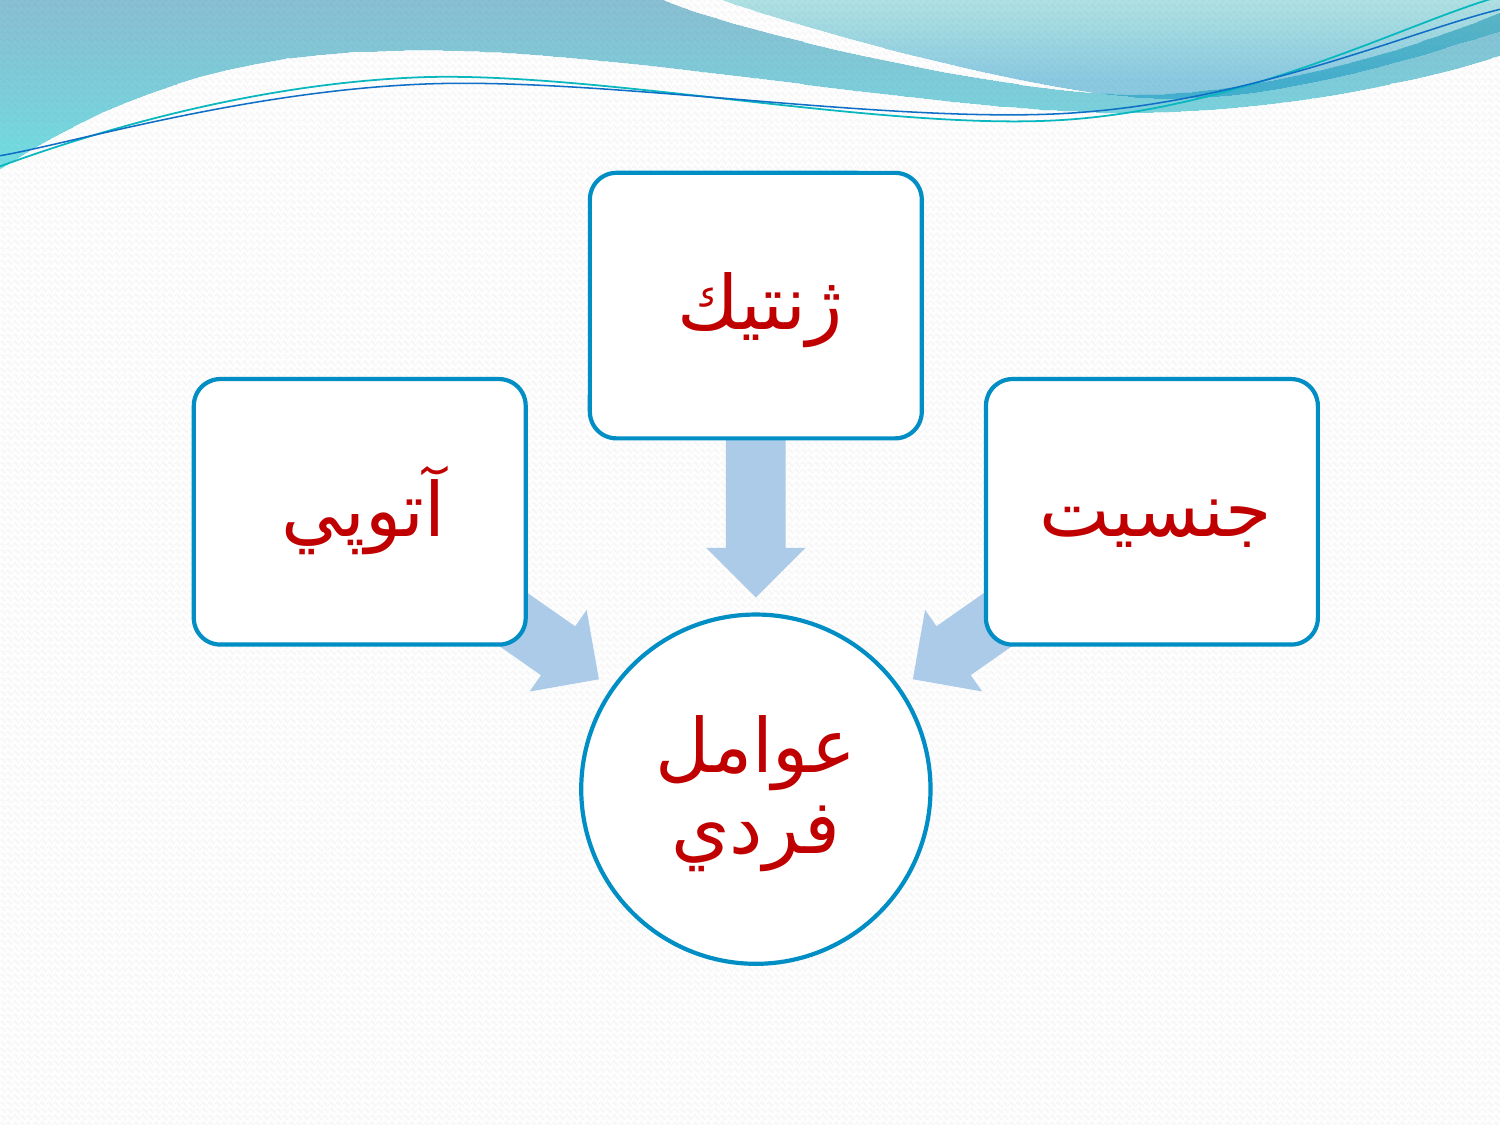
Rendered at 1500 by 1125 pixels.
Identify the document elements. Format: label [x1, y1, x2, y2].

text_box [159, 172, 1353, 965]
